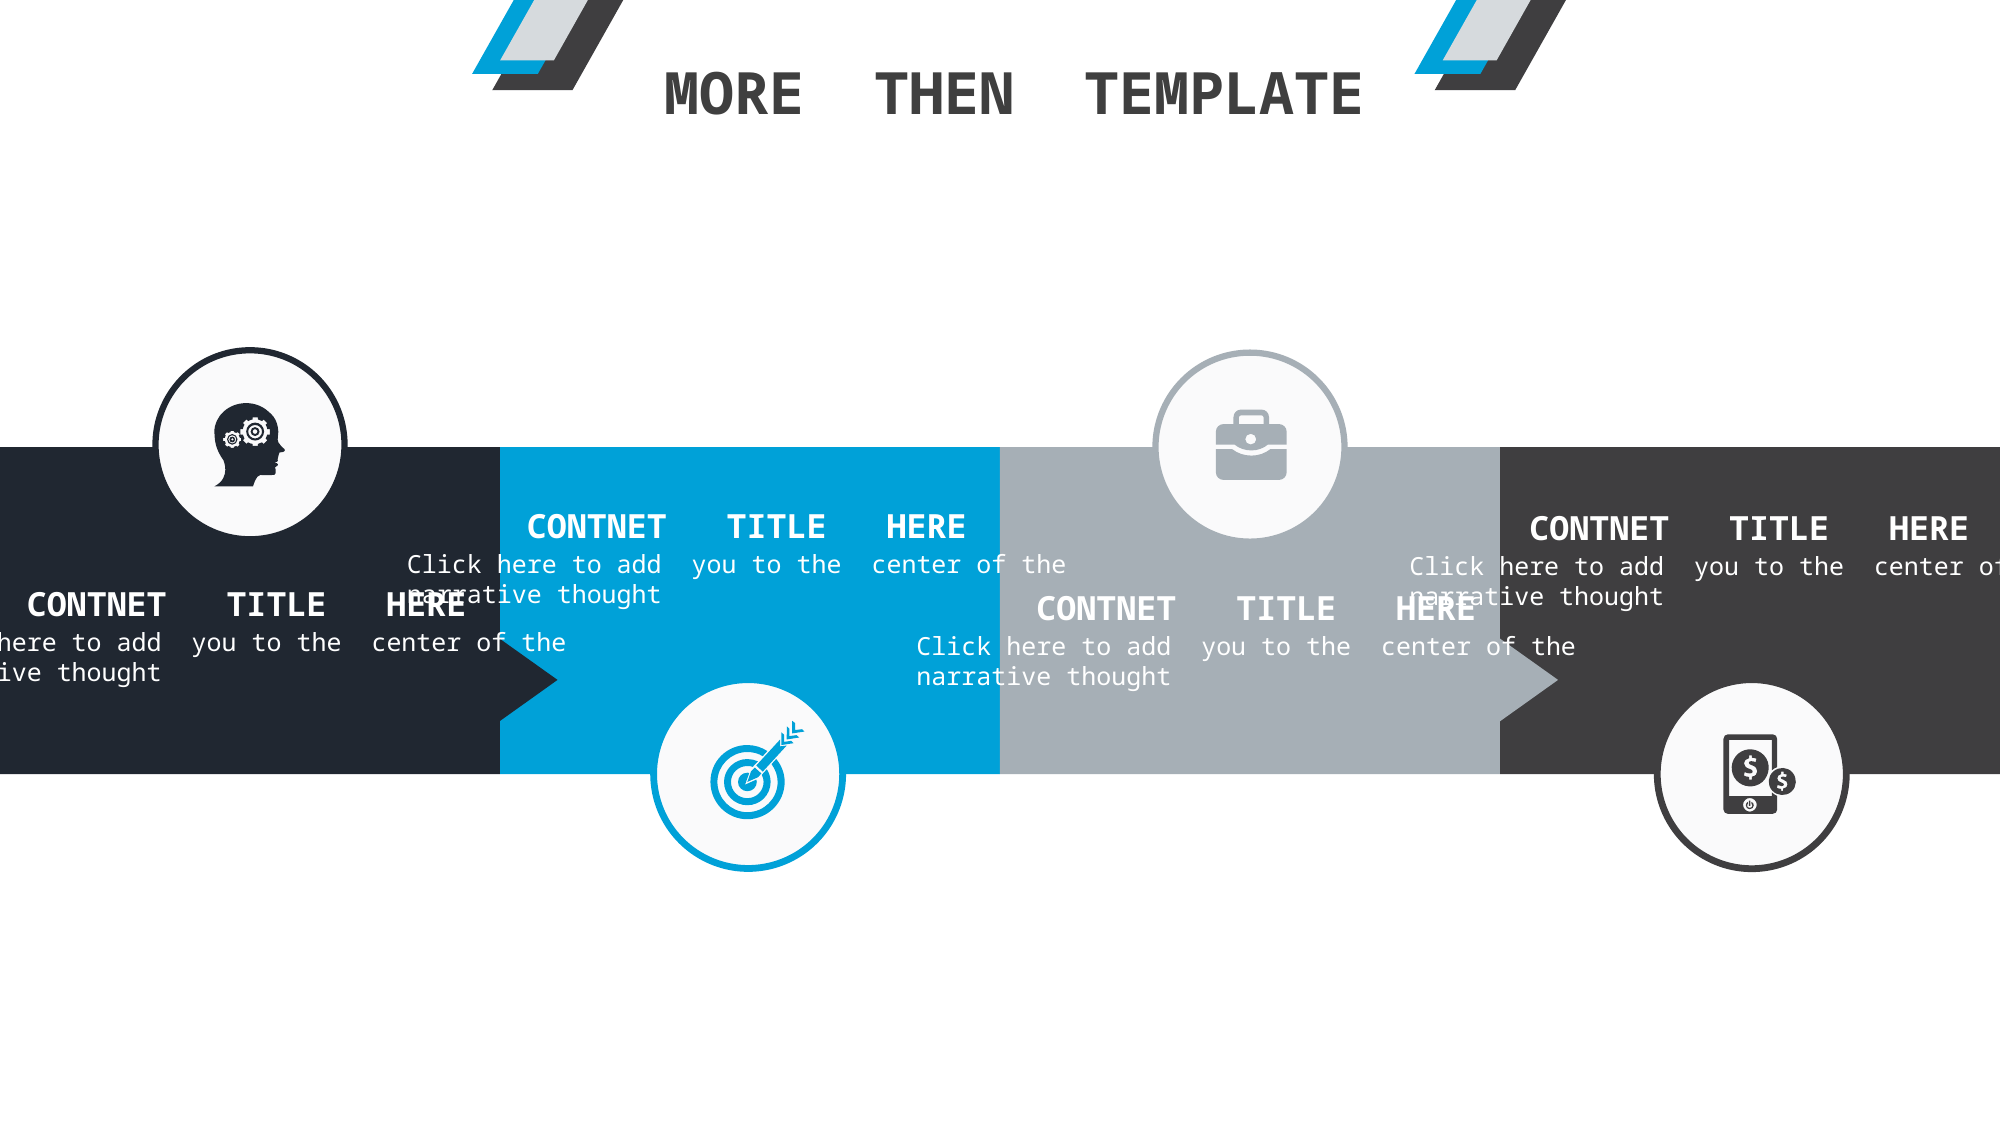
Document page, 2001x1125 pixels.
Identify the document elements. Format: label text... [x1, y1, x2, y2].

text_box [155, 350, 345, 447]
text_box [999, 447, 1558, 775]
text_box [1414, 0, 1567, 91]
text_box [1657, 679, 1847, 869]
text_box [0, 447, 558, 775]
text_box CONTNET TITLE HERE Click here to add you to the center of the narrative thought [1558, 482, 2000, 618]
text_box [472, 0, 624, 91]
text_box [1558, 618, 2000, 775]
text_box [1723, 734, 1798, 814]
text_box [710, 720, 805, 820]
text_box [558, 447, 999, 775]
text_box CONTNET TITLE HERE Click here to add you to the center of the narrative thought [1558, 618, 1622, 698]
text_box [1558, 447, 2000, 482]
text_box MORE THEN TEMPLATE [619, 40, 1380, 136]
text_box [1155, 352, 1345, 447]
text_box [214, 403, 289, 487]
text_box [653, 775, 843, 869]
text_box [1215, 409, 1287, 480]
